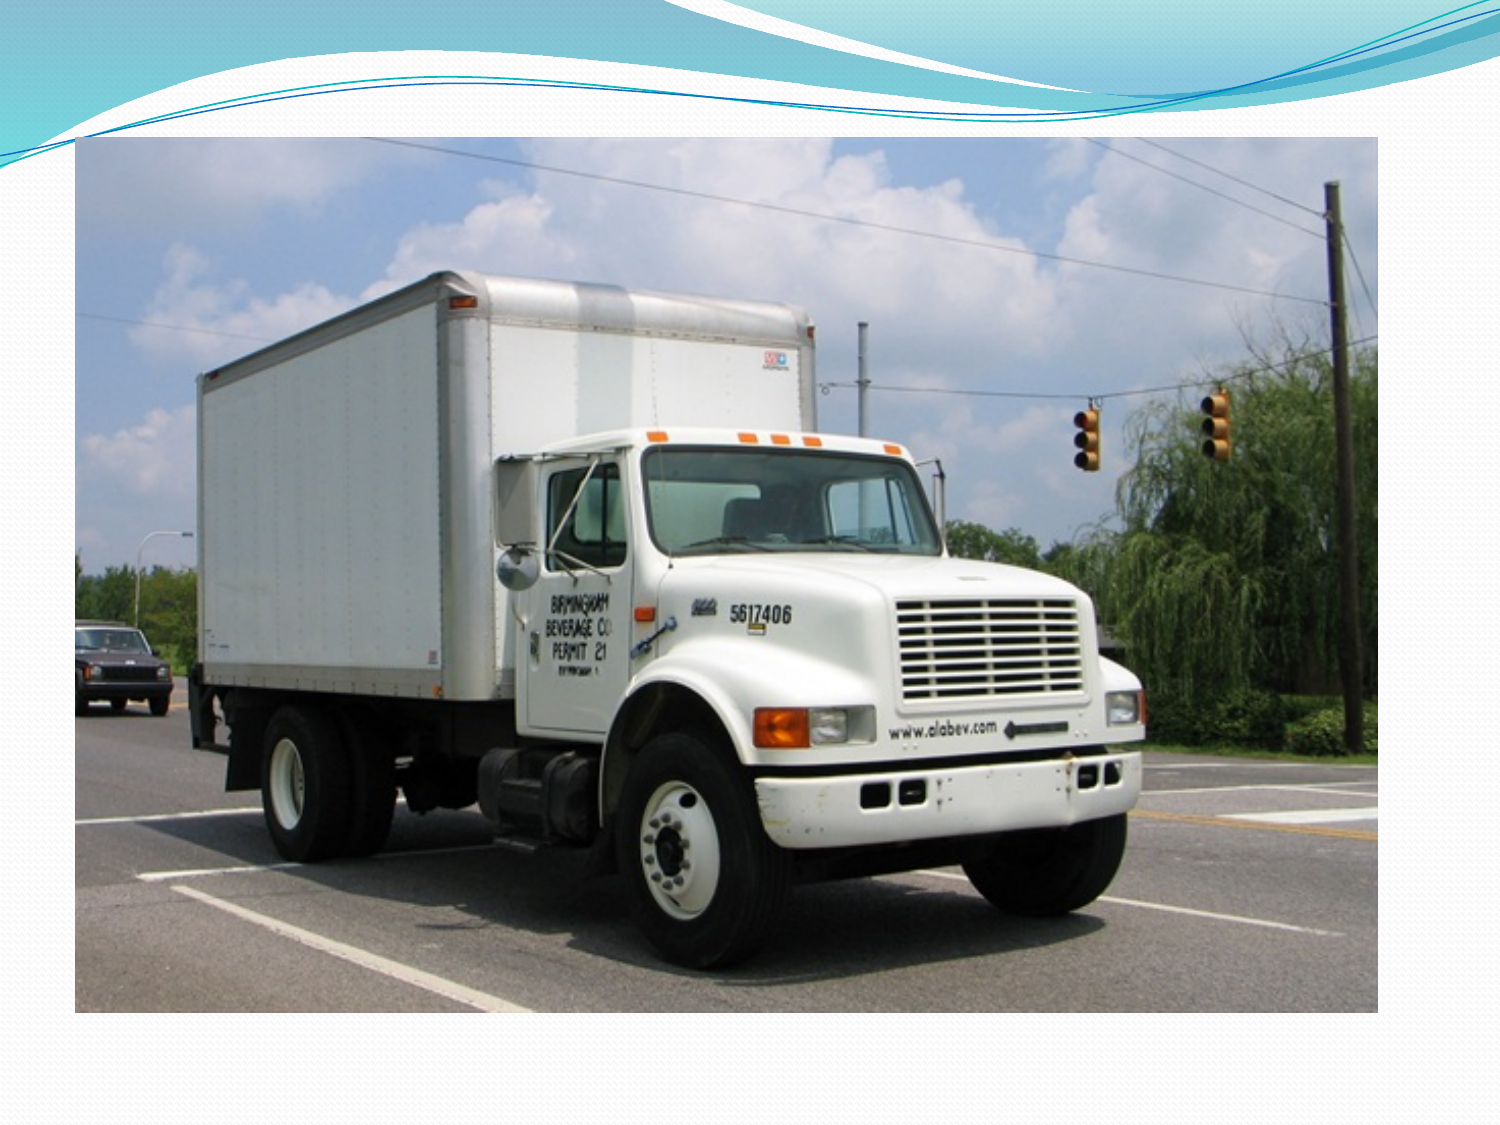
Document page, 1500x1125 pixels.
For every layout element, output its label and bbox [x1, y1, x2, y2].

picture [74, 137, 1378, 1013]
